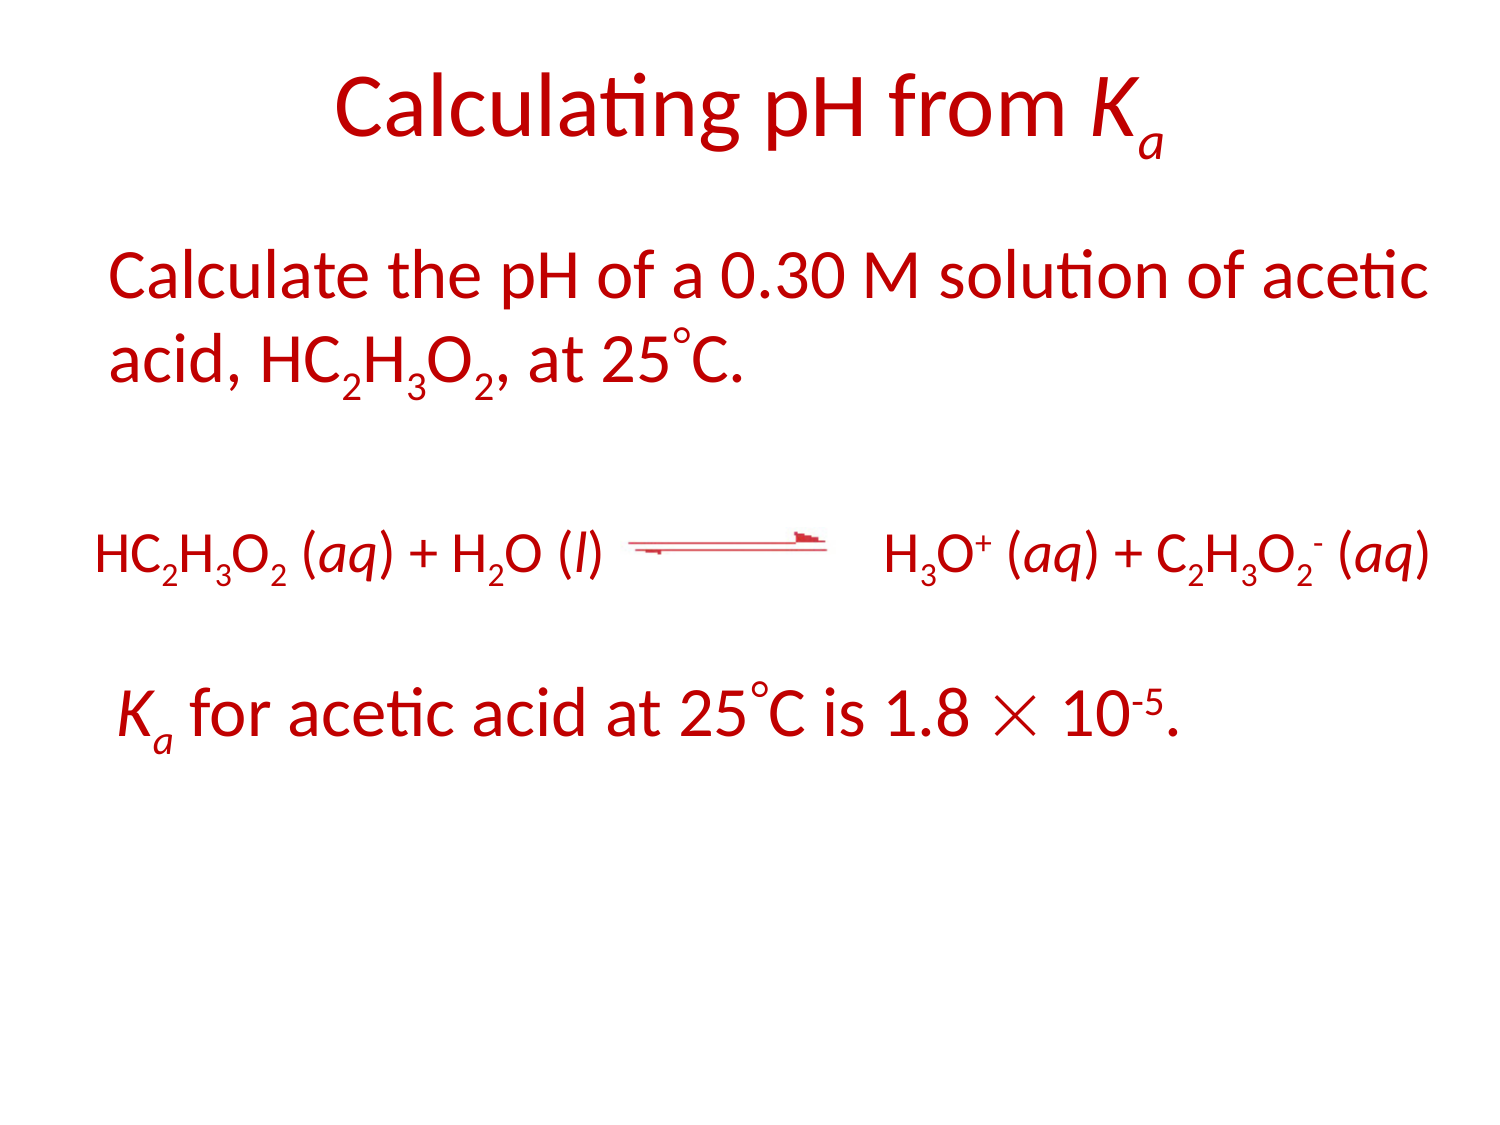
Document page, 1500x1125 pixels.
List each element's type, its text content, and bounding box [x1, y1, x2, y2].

text_box Calculate the pH of a 0.30 M solution of acetic acid, HC2H3O2, at 25C. HC2H3O2 (aq) + H2O (l) H3O+ (aq) + C2H3O2- (aq) Ka for acetic acid at 25C is 1.8  10-5. [37, 219, 1463, 895]
text_box Calculating pH from Ka [0, 37, 1500, 225]
picture [620, 526, 837, 560]
